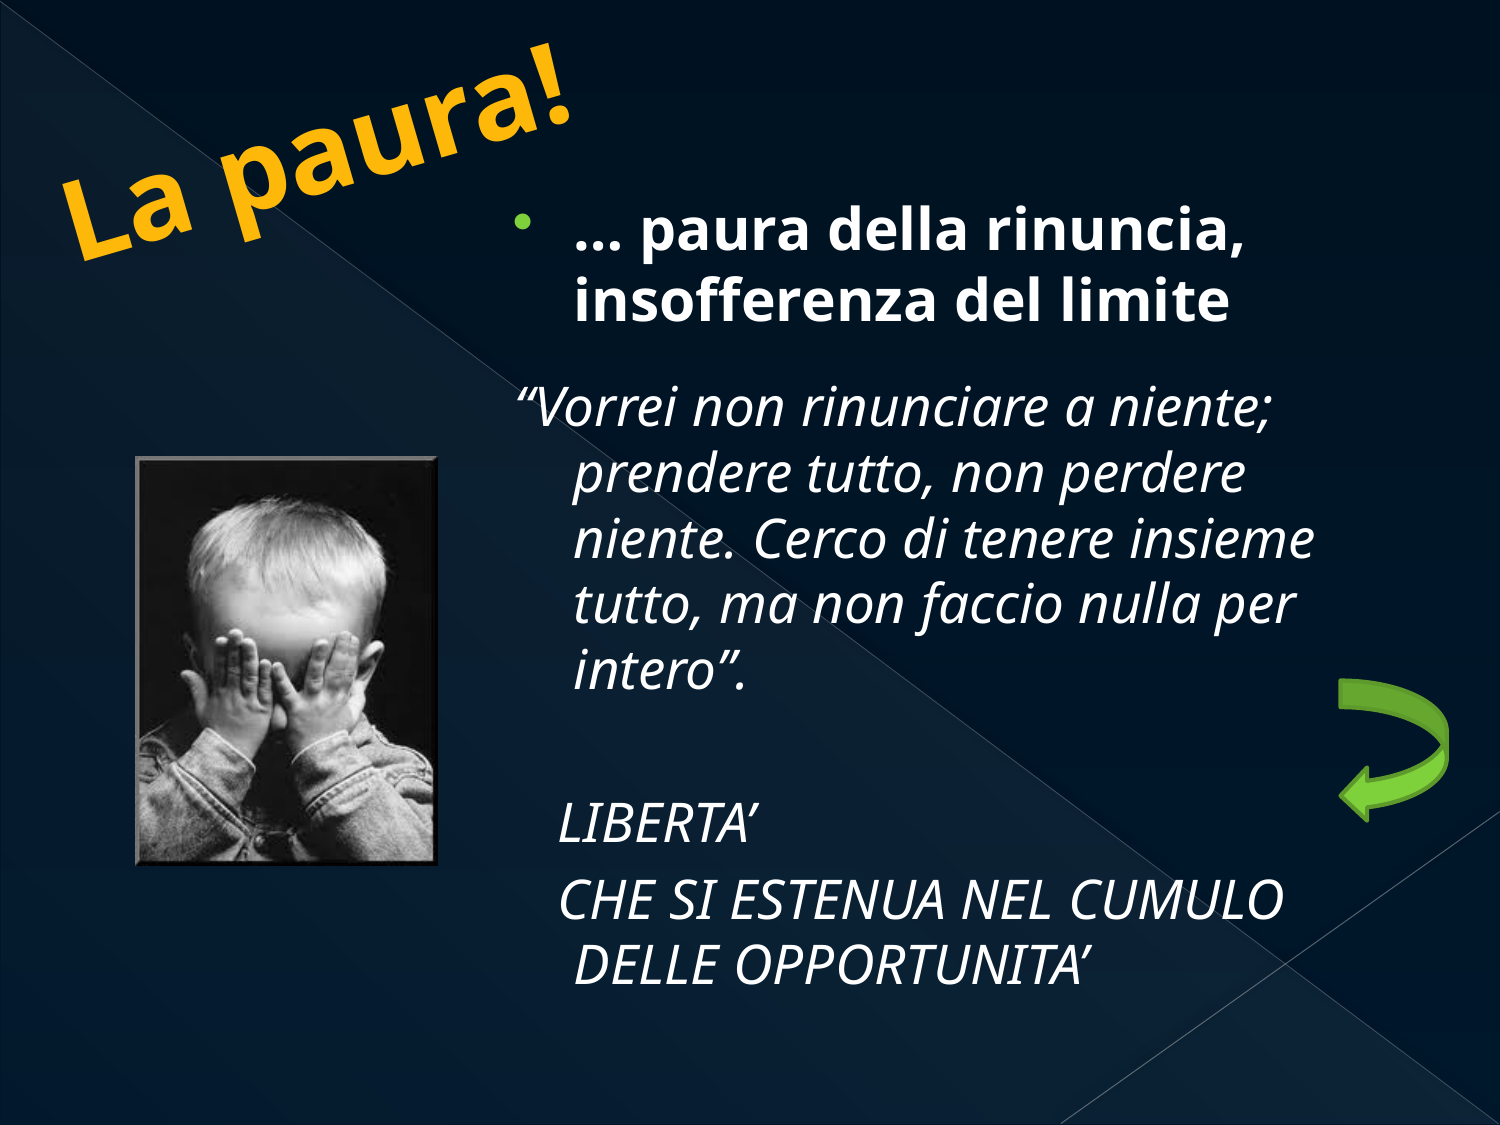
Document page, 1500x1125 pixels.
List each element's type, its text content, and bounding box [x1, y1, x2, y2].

picture [135, 455, 438, 866]
text_box [1338, 678, 1449, 823]
text_box La paura! [27, 0, 600, 298]
list … paura della rinuncia, insofferenza del limite “Vorrei non rinunciare a niente; prendere tutto, non perdere niente. Cerco di tenere insieme tutto, ma non faccio nulla per intero”. LIBERTA’ CHE SI ESTENUA NEL CUMULO DELLE OPPORTUNITA’ [490, 184, 1412, 1012]
